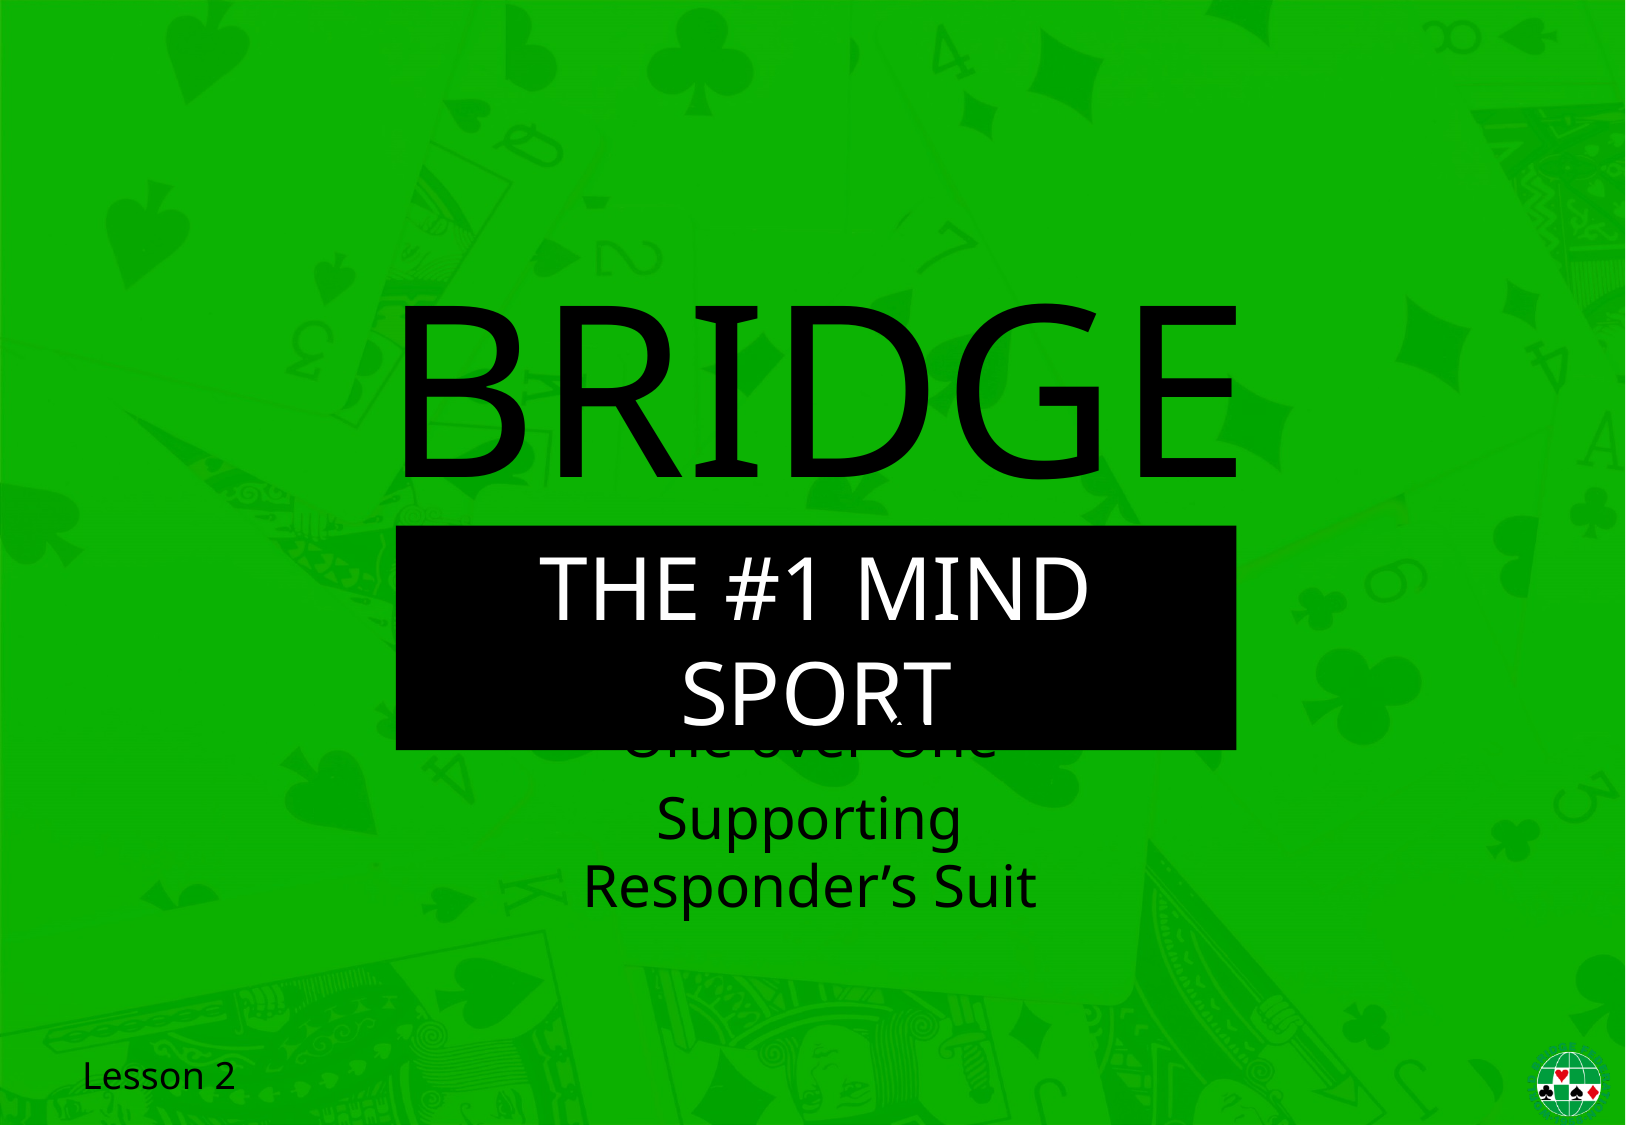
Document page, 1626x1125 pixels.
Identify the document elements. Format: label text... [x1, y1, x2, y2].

text_box Lesson 2 [22, 1049, 296, 1117]
picture [0, 0, 1626, 1125]
subtitle One over One Supporting Responder’s Suit [351, 699, 1269, 900]
